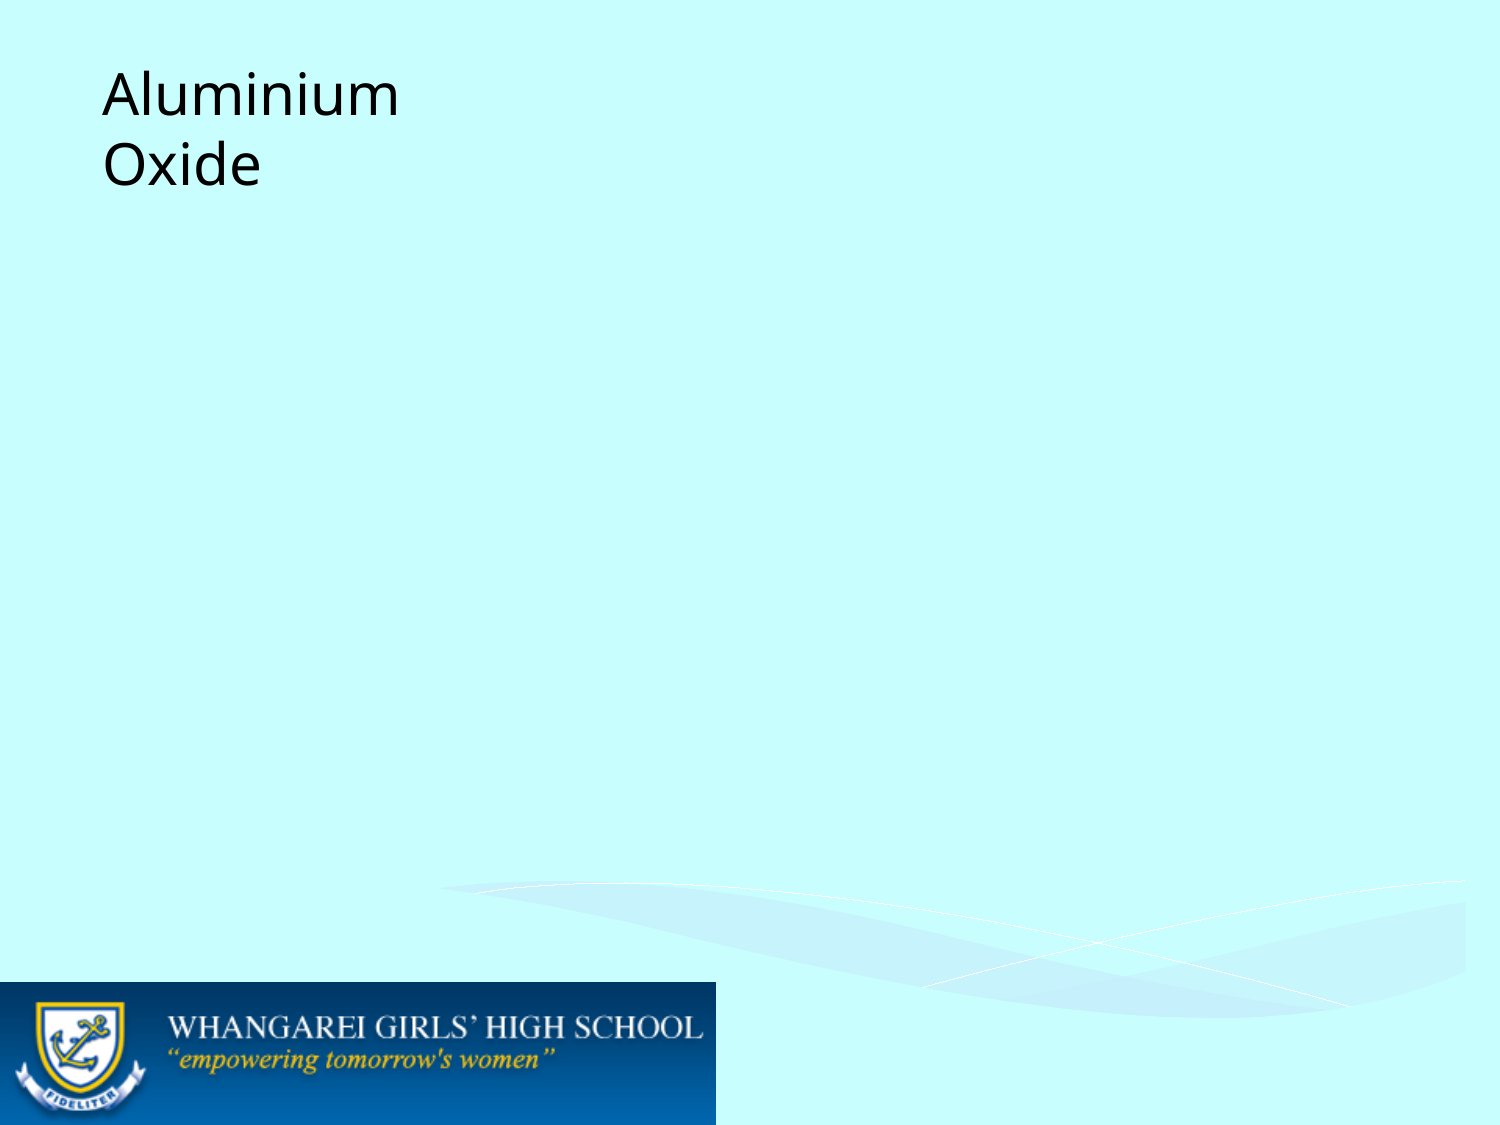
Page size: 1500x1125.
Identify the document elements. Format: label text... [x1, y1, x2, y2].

text_box Aluminium Oxide [87, 49, 588, 205]
picture [0, 982, 716, 1125]
